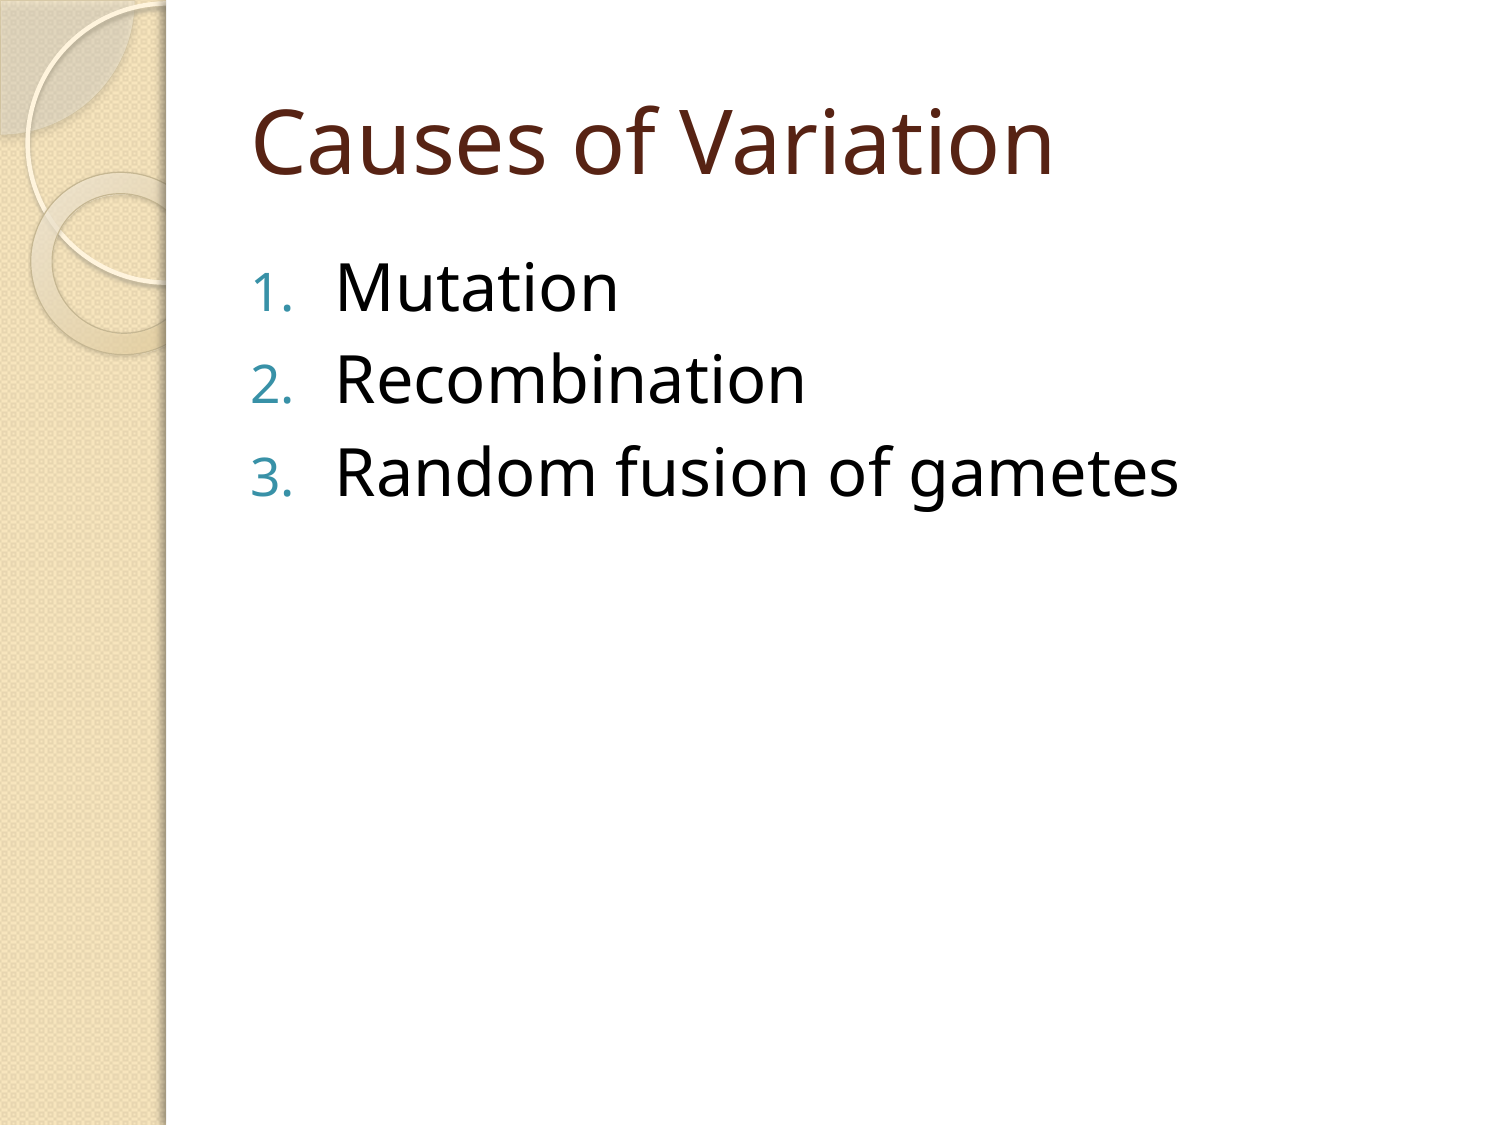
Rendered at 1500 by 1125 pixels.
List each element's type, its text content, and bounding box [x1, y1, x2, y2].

list Mutation Recombination Random fusion of gametes [235, 237, 1466, 1025]
title Causes of Variation [235, 45, 1466, 233]
